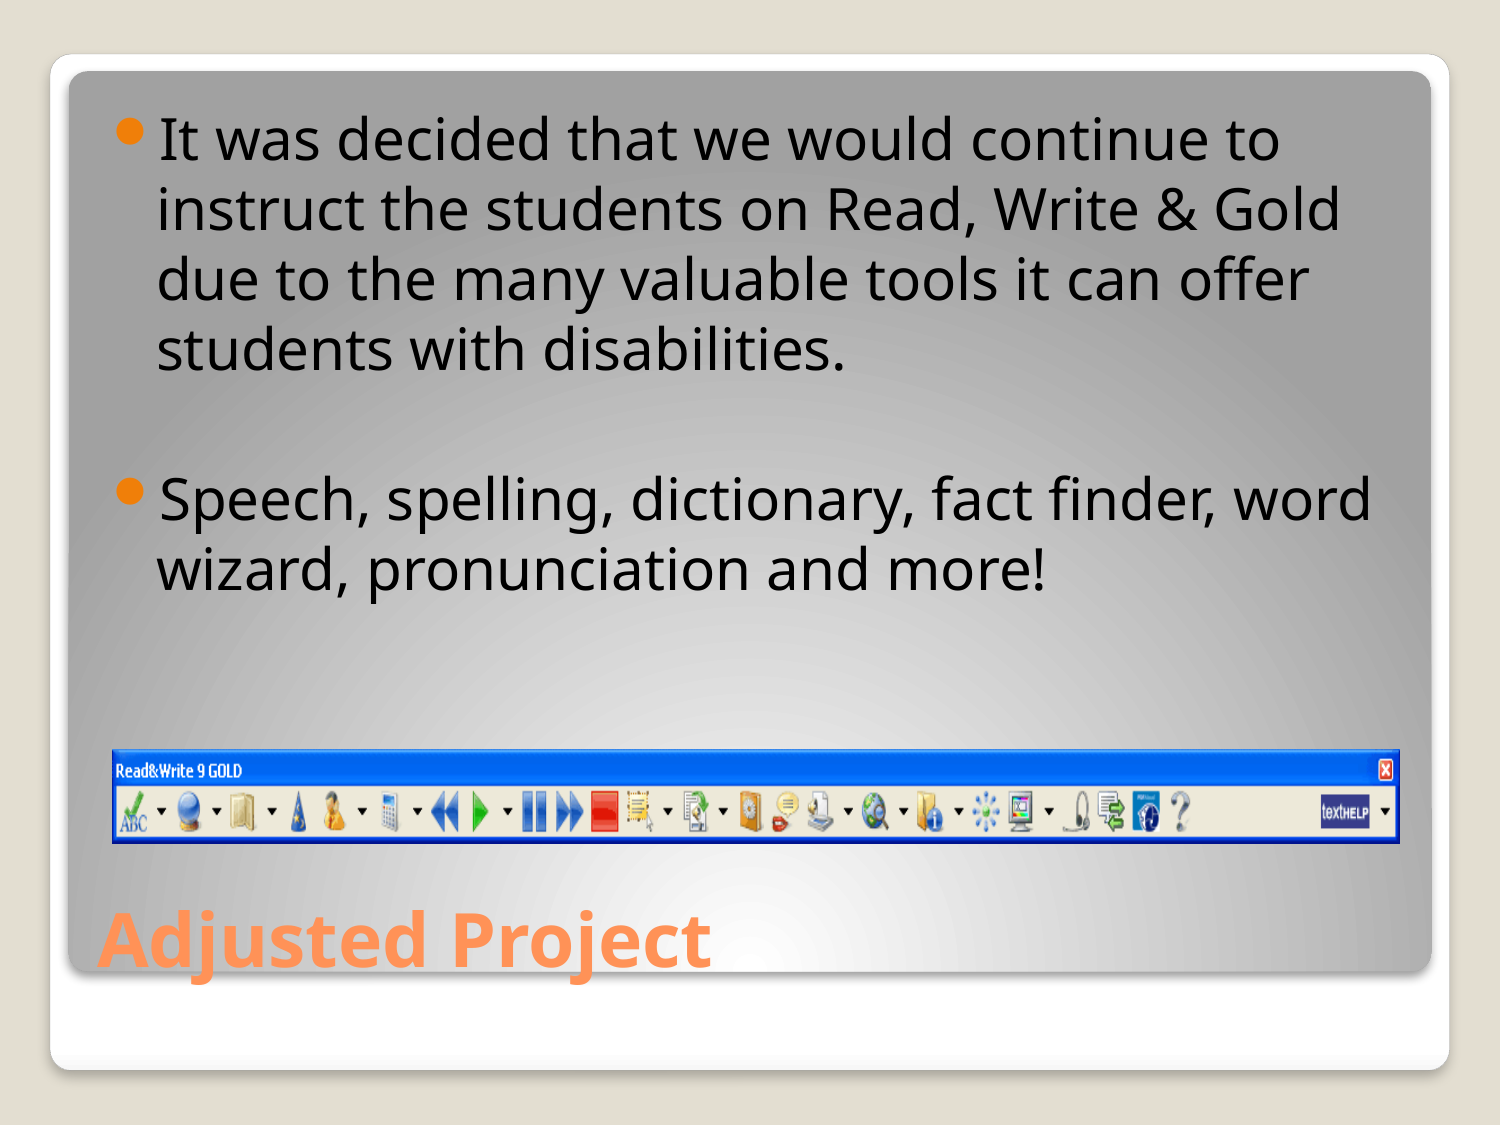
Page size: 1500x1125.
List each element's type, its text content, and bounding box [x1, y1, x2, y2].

title Adjusted Project [82, 817, 1425, 990]
list It was decided that we would continue to instruct the students on Read, Write & Gold due to the many valuable tools it can offer students with disabilities. Speech, spelling, dictionary, fact finder, word wizard, pronunciation and more! [82, 86, 1425, 675]
picture [112, 749, 1401, 844]
